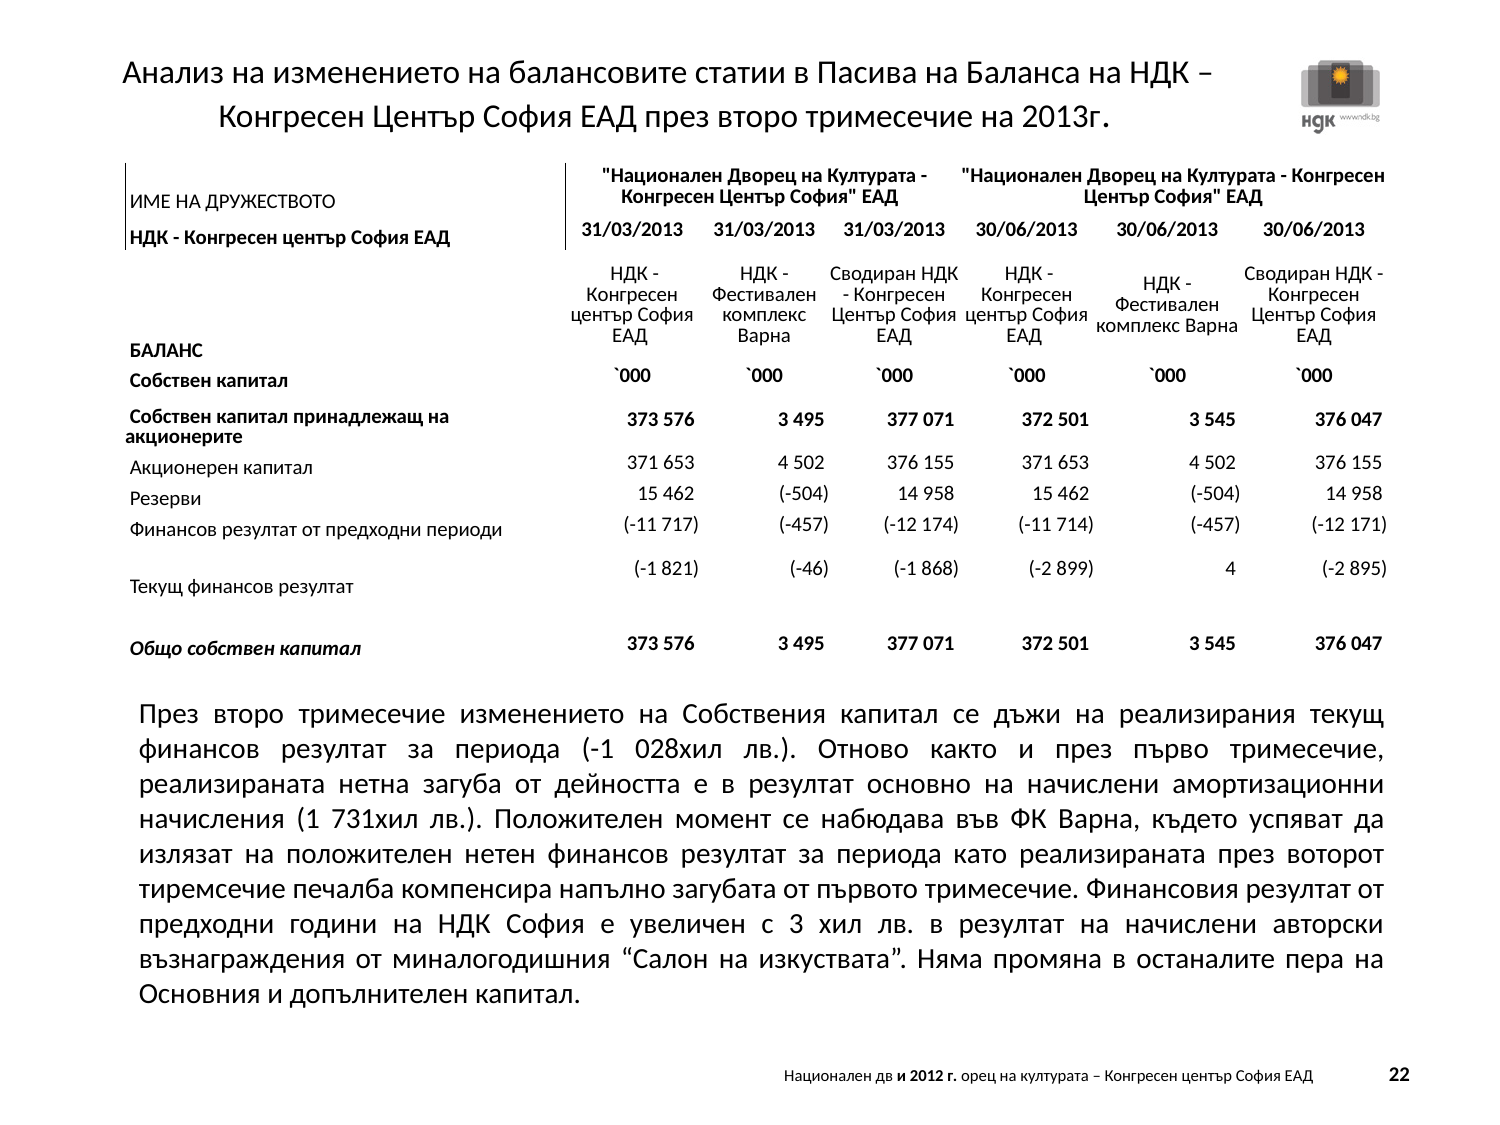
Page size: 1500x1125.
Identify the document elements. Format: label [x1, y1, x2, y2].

text_box [123, 687, 1400, 1017]
text_box [599, 1042, 1425, 1103]
table_header [126, 163, 565, 213]
text_box [100, 42, 1238, 143]
table_cell [125, 213, 1387, 661]
picture [1282, 49, 1397, 138]
table_header [566, 163, 1387, 213]
